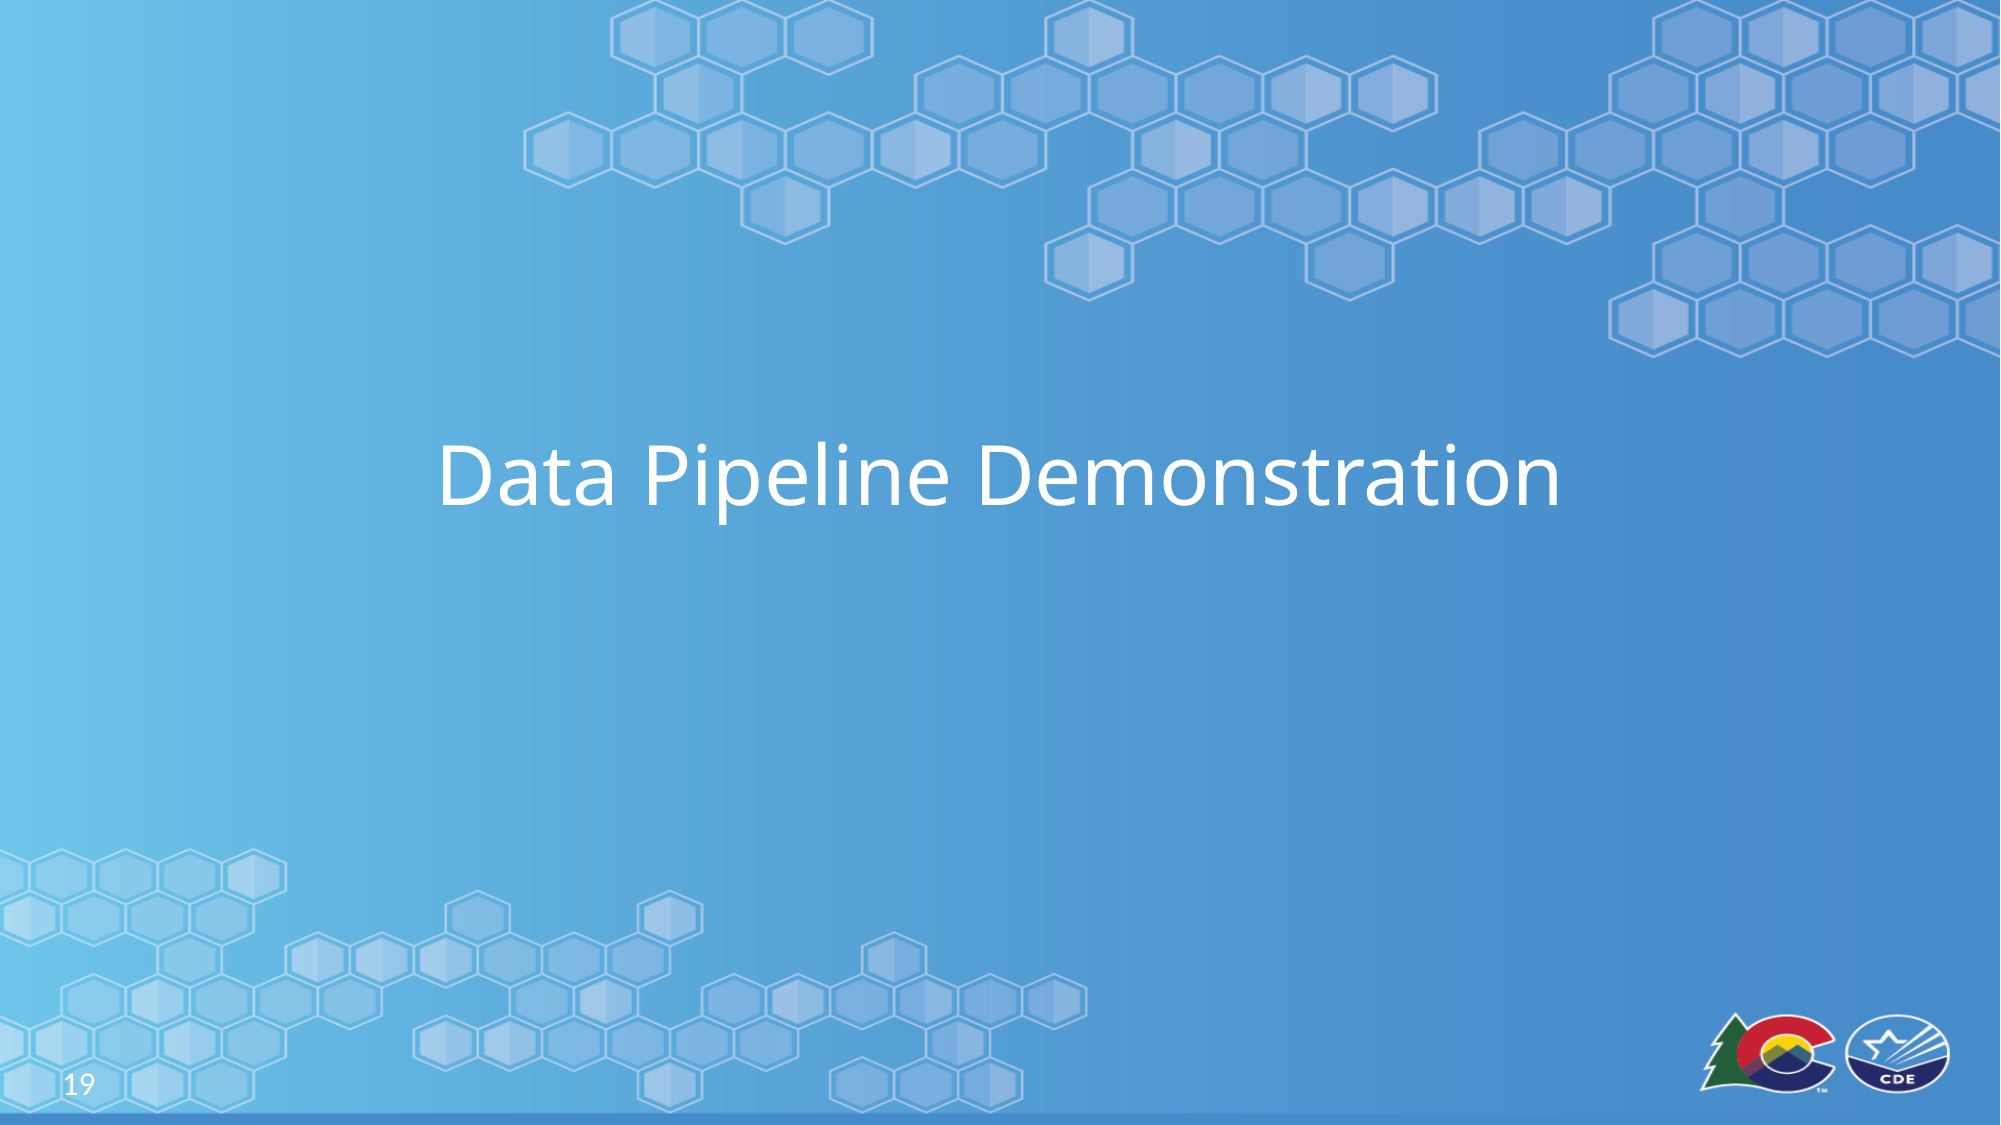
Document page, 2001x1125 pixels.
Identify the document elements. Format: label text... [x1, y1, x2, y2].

picture [0, 0, 2000, 1125]
title Data Pipeline Demonstration [150, 425, 1850, 810]
slide_number 19 [47, 1054, 498, 1115]
